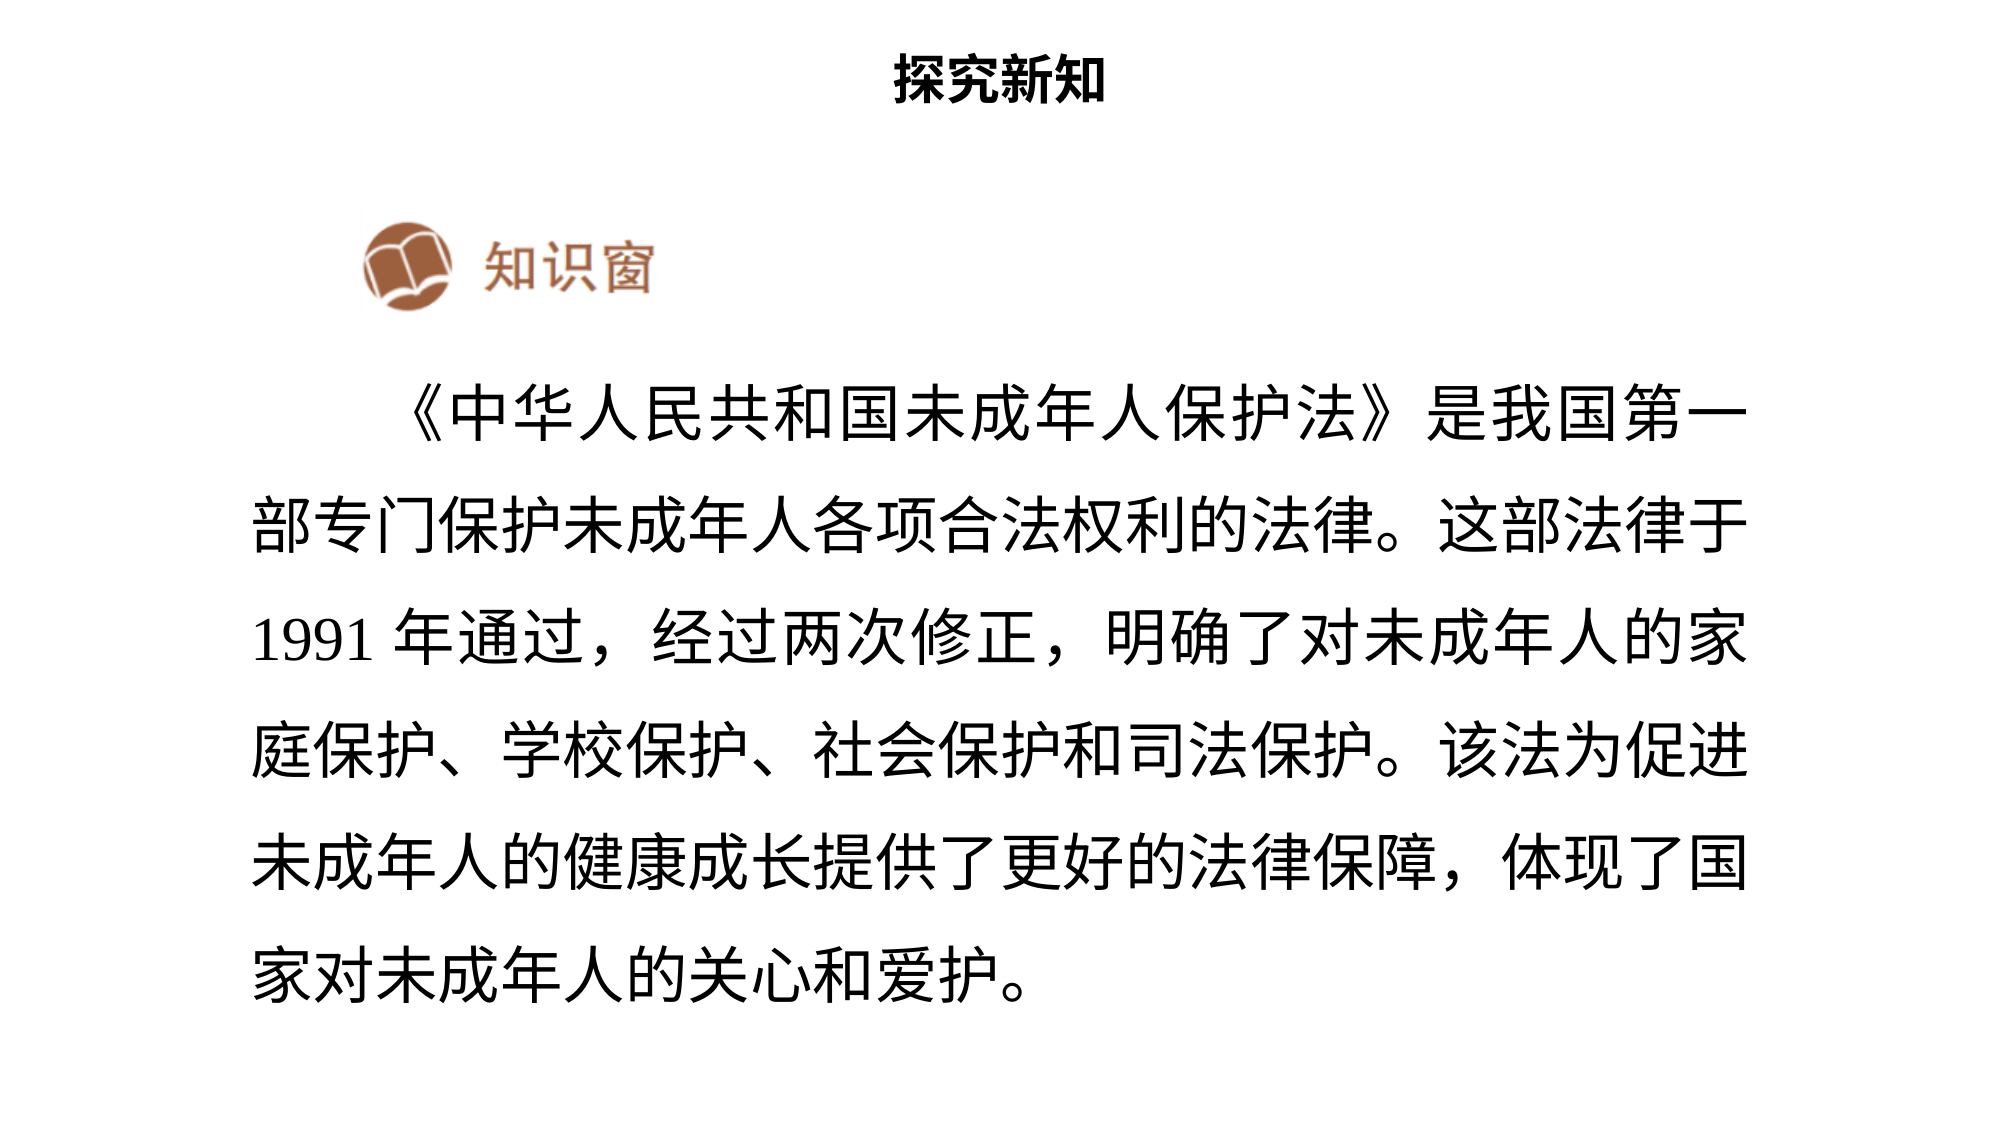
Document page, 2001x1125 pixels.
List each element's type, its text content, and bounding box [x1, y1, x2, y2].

text_box 《中华人民共和国未成年人保护法》是我国第一部专门保护未成年人各项合法权利的法律。这部法律于1991年通过，经过两次修正，明确了对未成年人的家庭保护、学校保护、社会保护和司法保护。该法为促进未成年人的健康成长提供了更好的法律保障，体现了国家对未成年人的关心和爱护。 [235, 328, 1766, 664]
picture [360, 206, 659, 316]
title 探究新知 [193, 38, 1808, 119]
